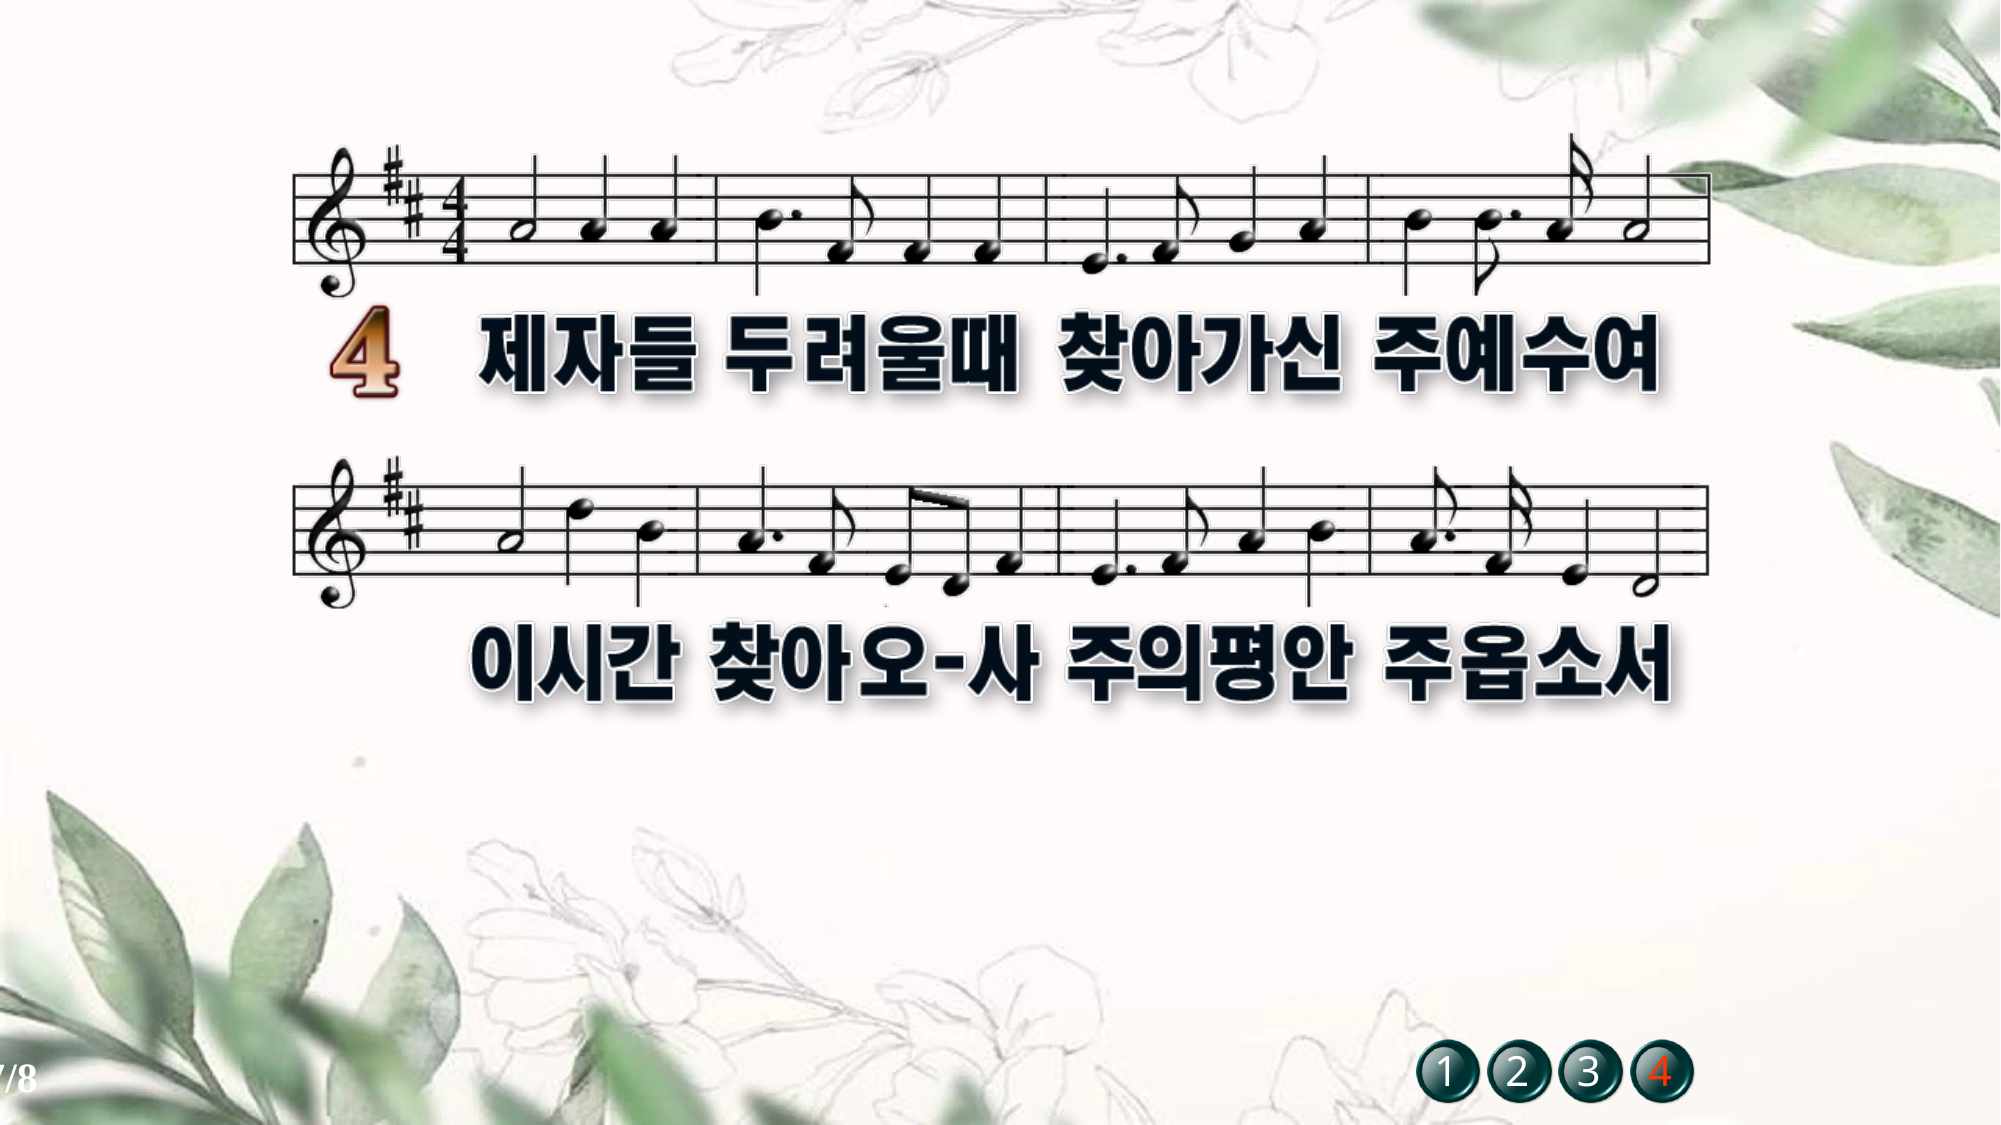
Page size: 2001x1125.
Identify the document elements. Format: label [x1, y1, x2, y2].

text_box [1627, 1035, 1697, 1106]
text_box [1484, 1035, 1555, 1106]
text_box [1413, 1035, 1484, 1106]
text_box [1555, 1035, 1626, 1106]
picture [0, 0, 2001, 1125]
